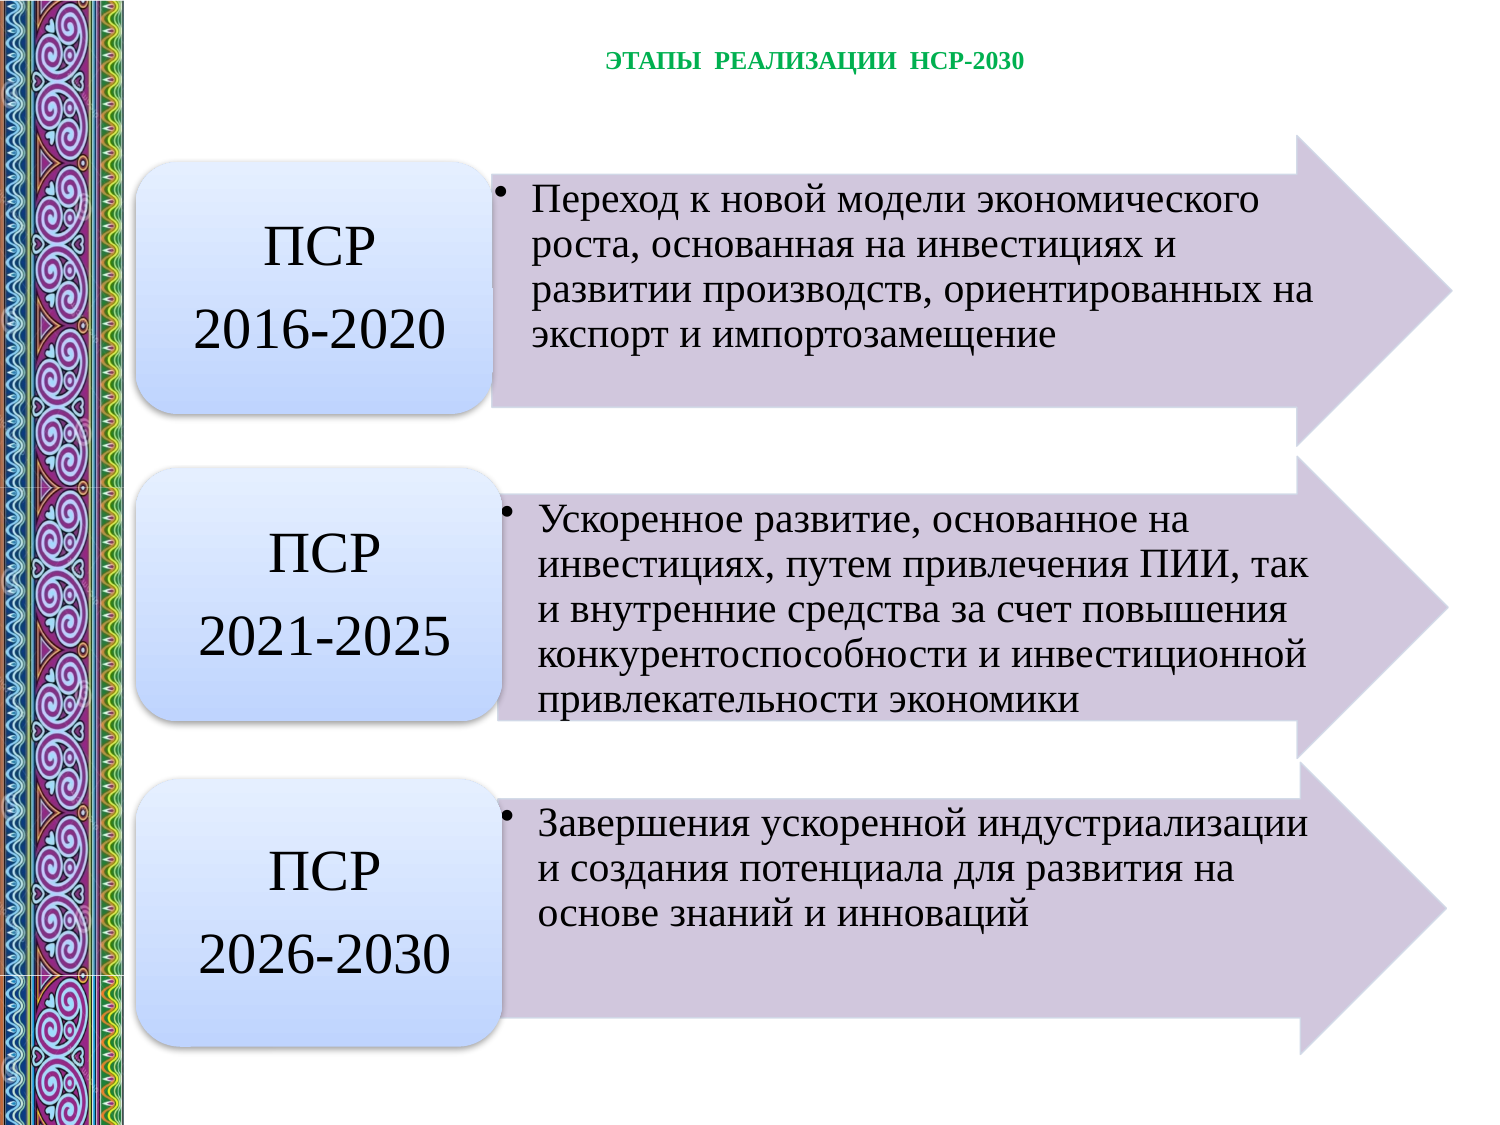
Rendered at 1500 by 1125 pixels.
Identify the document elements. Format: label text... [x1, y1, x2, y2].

title ЭТАПЫ РЕАЛИЗАЦИИ НСР-2030 [147, 0, 1483, 114]
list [135, 125, 1477, 1071]
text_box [0, 0, 125, 1125]
